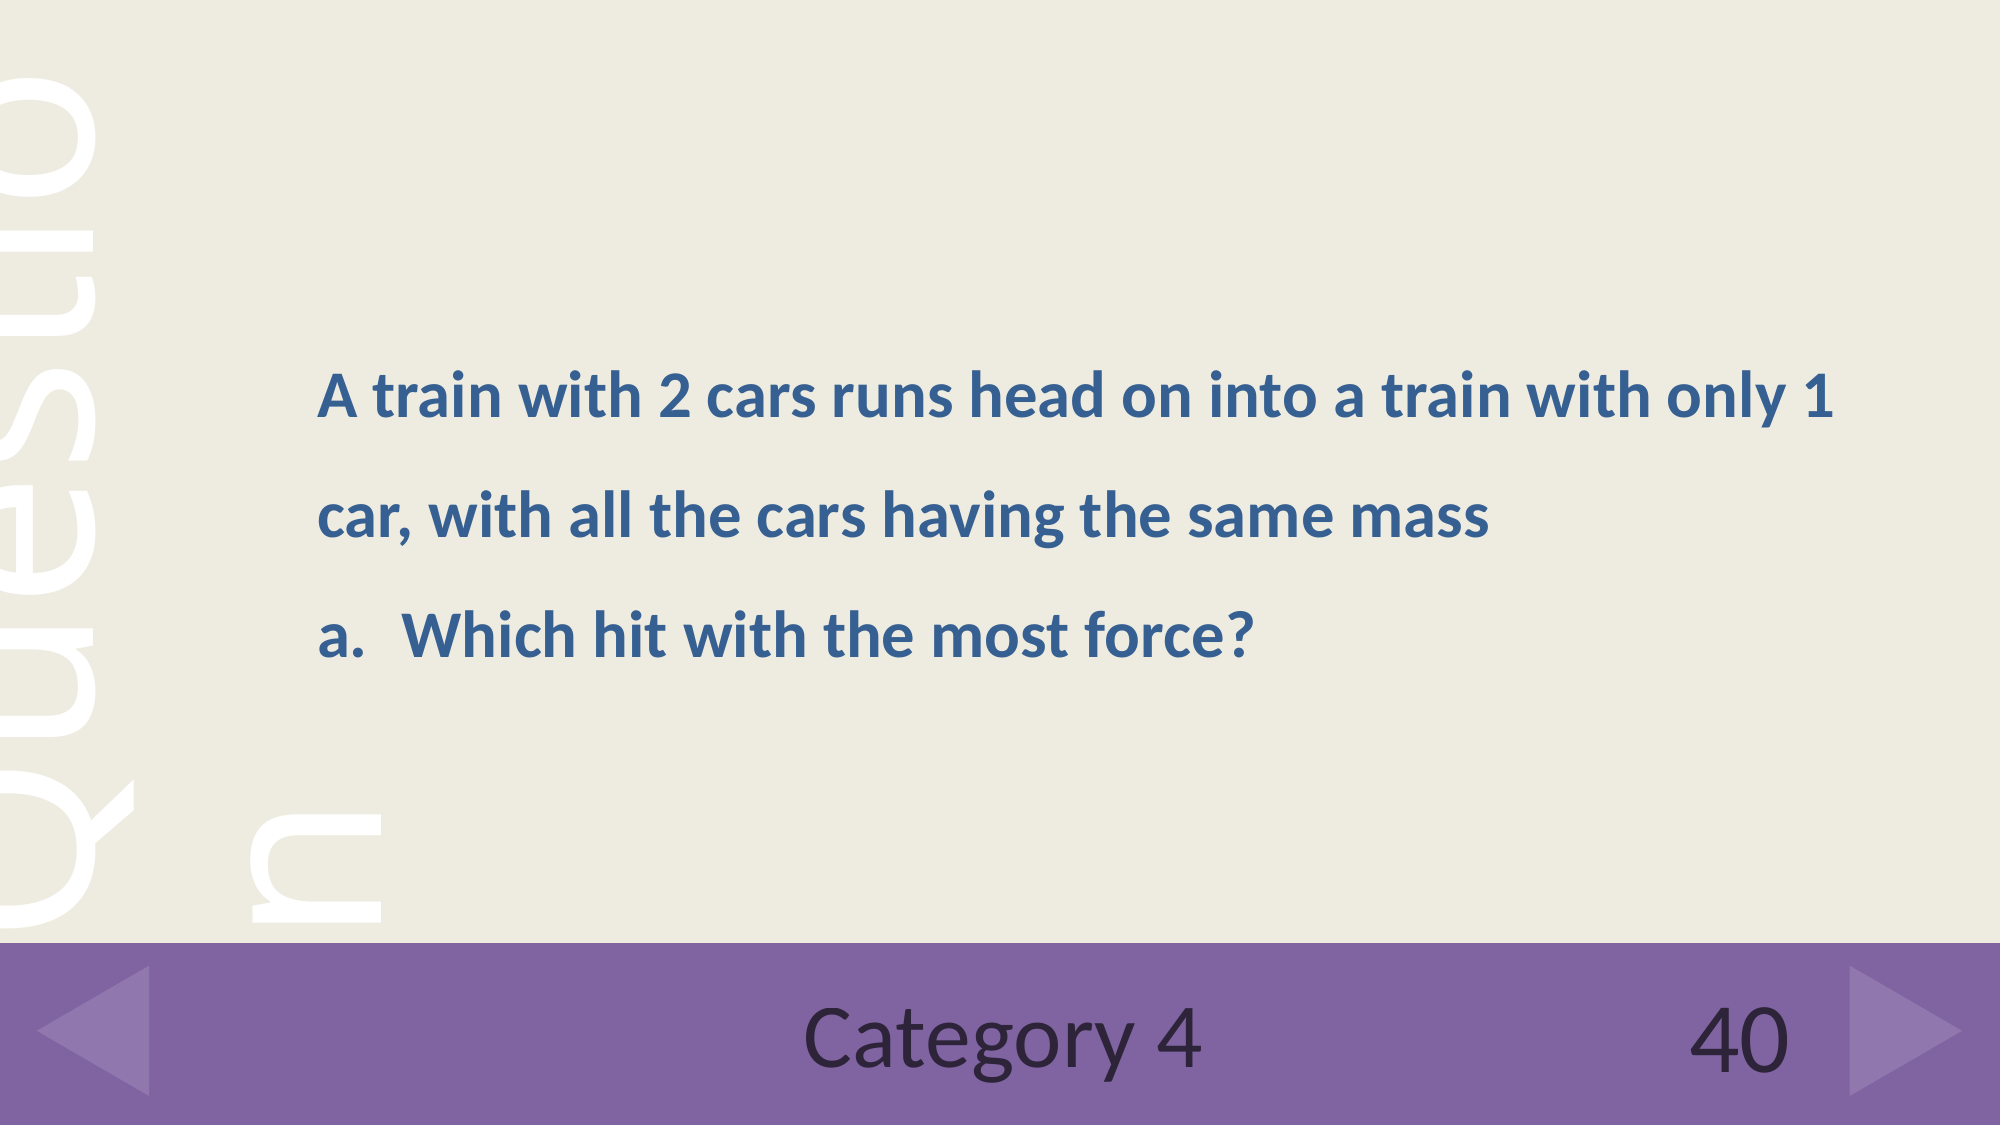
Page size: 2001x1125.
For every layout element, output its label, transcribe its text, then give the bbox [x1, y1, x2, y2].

title Category 4 [103, 937, 1904, 1125]
list A train with 2 cars runs head on into a train with only 1 car, with all the cars having the same mass Which hit with the most force? [302, 161, 1889, 820]
